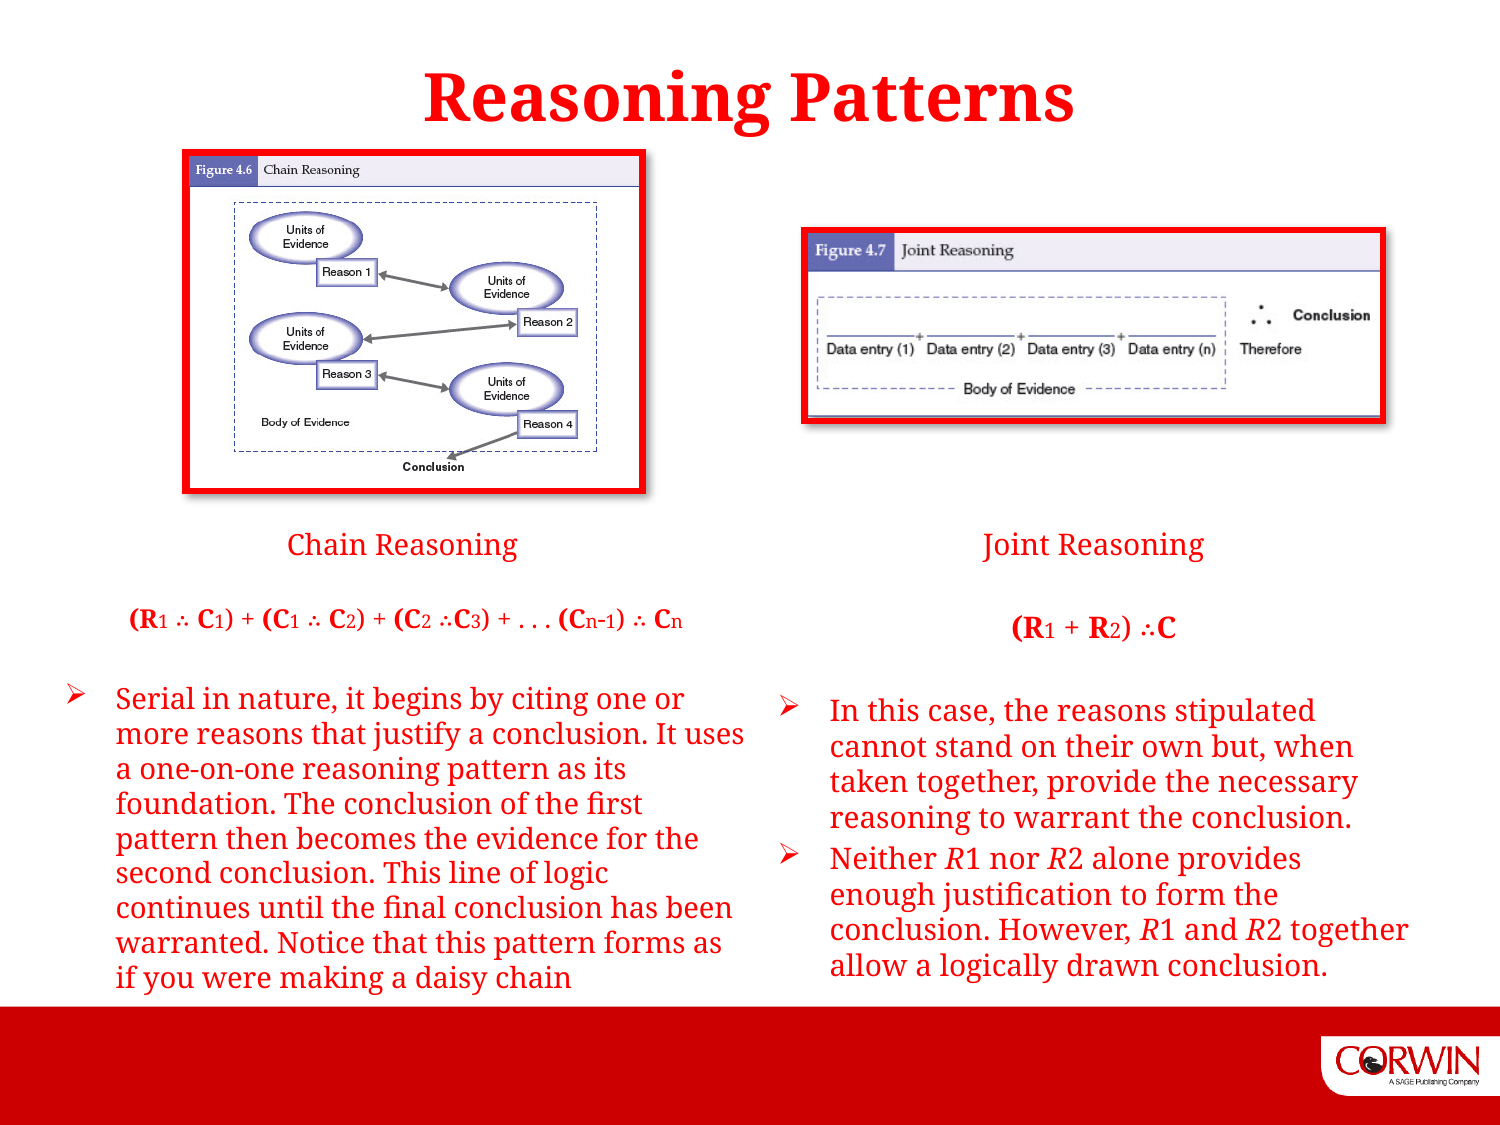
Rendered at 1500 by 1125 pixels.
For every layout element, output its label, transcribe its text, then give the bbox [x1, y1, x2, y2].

list Joint Reasoning (R1 + R2) ∴C In this case, the reasons stipulated cannot stand on their own but, when taken together, provide the necessary reasoning to warrant the conclusion. Neither R1 nor R2 alone provides enough justification to form the conclusion. However, R1 and R2 together allow a logically drawn conclusion. [762, 518, 1425, 1005]
title Reasoning Patterns [75, 45, 1425, 145]
picture [0, 0, 1500, 1125]
list Chain Reasoning (R1 ∴ C1) + (C1 ∴ C2) + (C2 ∴C3) + . . . (Cn-1) ∴ Cn Serial in nature, it begins by citing one or more reasons that justify a conclusion. It uses a one-on-one reasoning pattern as its foundation. The conclusion of the first pattern then becomes the evidence for the second conclusion. This line of logic continues until the final conclusion has been warranted. Notice that this pattern forms as if you were making a daisy chain [49, 518, 762, 1005]
